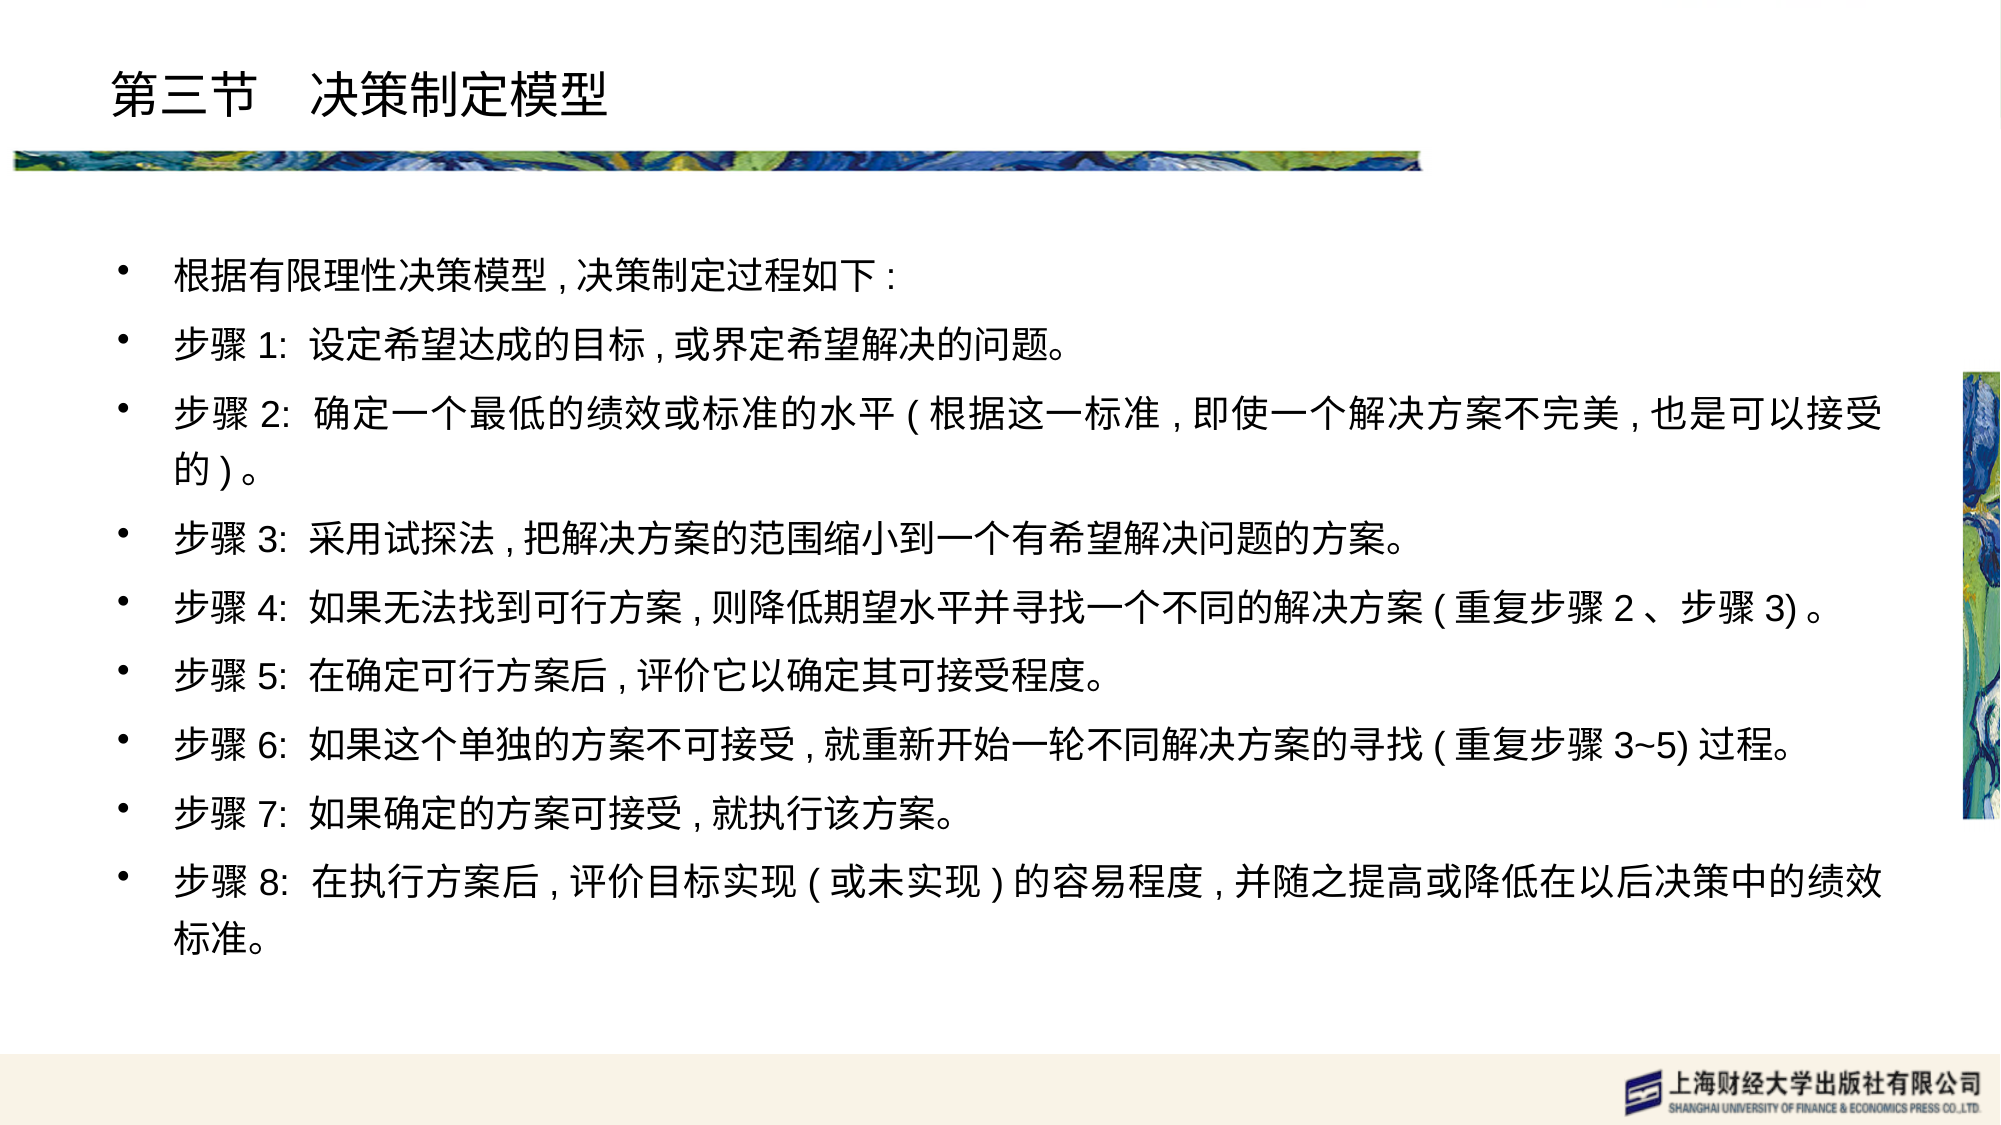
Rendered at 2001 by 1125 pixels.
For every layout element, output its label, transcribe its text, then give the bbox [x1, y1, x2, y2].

picture [0, 0, 2001, 1125]
title 第三节 决策制定模型 [94, 42, 1451, 146]
list 根据有限理性决策模型,决策制定过程如下: 步骤1: 设定希望达成的目标,或界定希望解决的问题。 步骤2: 确定一个最低的绩效或标准的水平(根据这一标准,即使一个解决方案不完美,也是可以接受的)。 步骤3: 采用试探法,把解决方案的范围缩小到一个有希望解决问题的方案。 步骤4: 如果无法找到可行方案,则降低期望水平并寻找一个不同的解决方案(重复步骤2、步骤3)。 步骤5: 在确定可行方案后,评价它以确定其可接受程度。 步骤6: 如果这个单独的方案不可接受,就重新开始一轮不同解决方案的寻找(重复步骤3~5)过程。 步骤7: 如果确定的方案可接受,就执行该方案。 步骤8: 在执行方案后,评价目标实现(或未实现)的容易程度,并随之提高或降低在以后决策中的绩效标准。 [102, 233, 1898, 1032]
